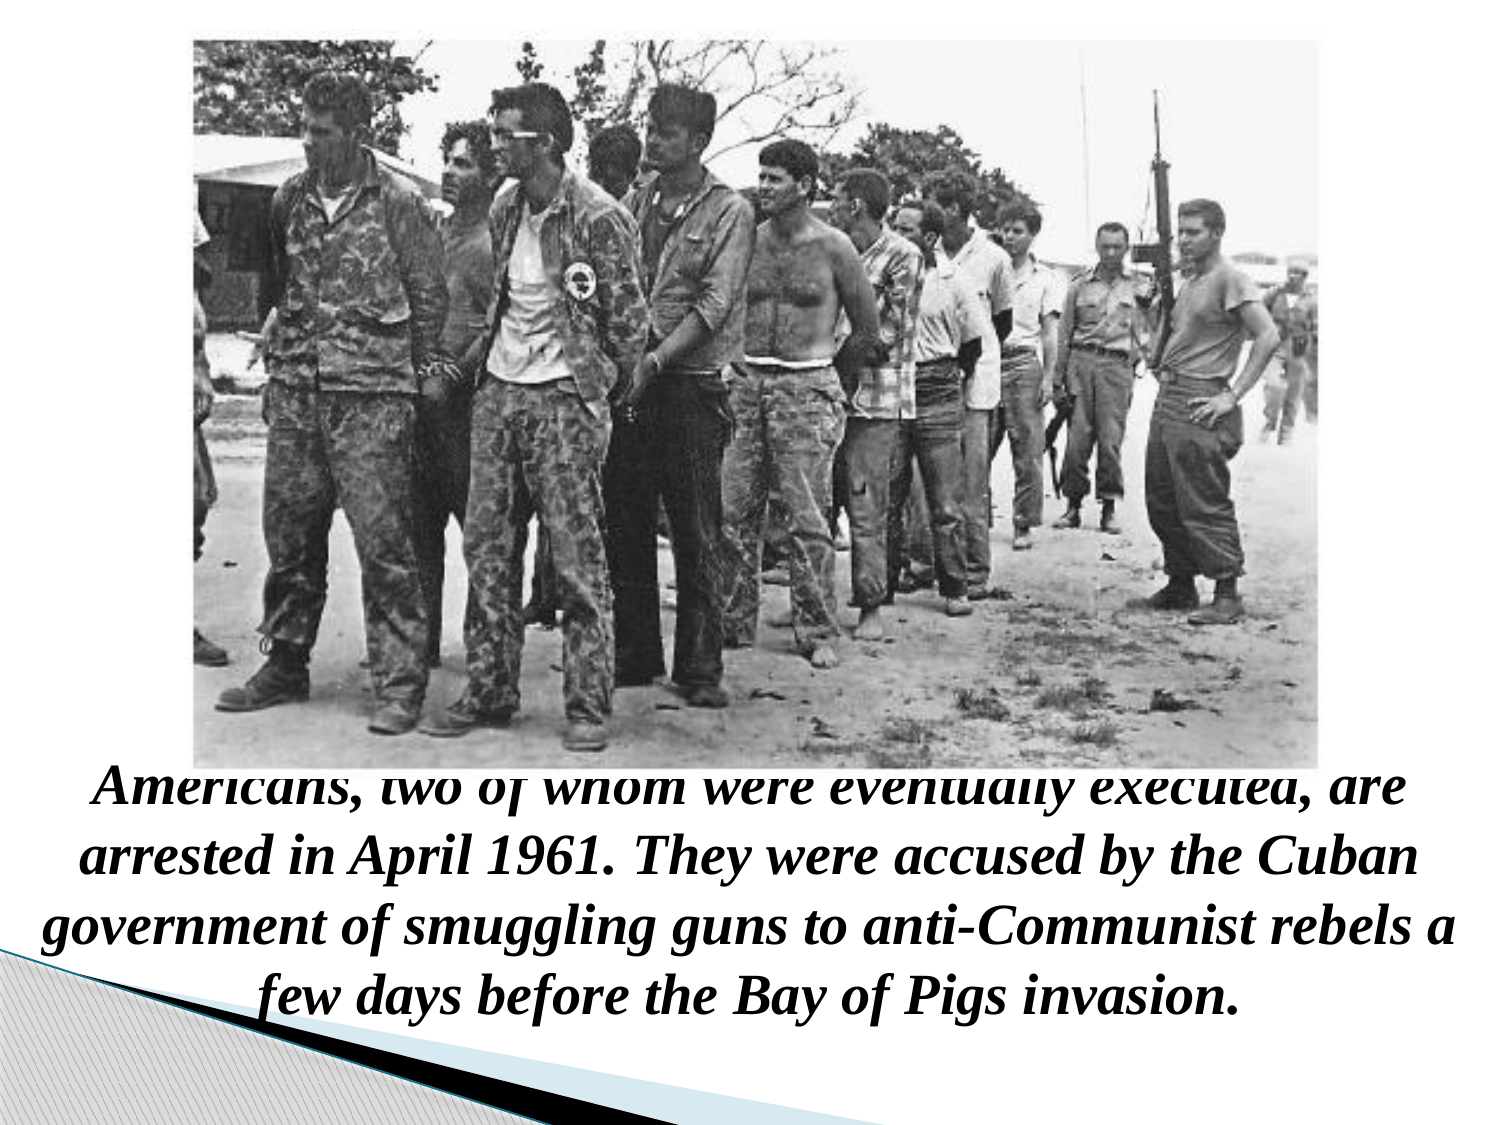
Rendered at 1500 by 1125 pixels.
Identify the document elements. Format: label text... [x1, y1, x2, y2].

picture [187, 29, 1328, 780]
text_box Americans, two of whom were eventually executed, are arrested in April 1961. They were accused by the Cuban government of smuggling guns to anti-Communist rebels a few days before the Bay of Pigs invasion. [0, 738, 1500, 1034]
